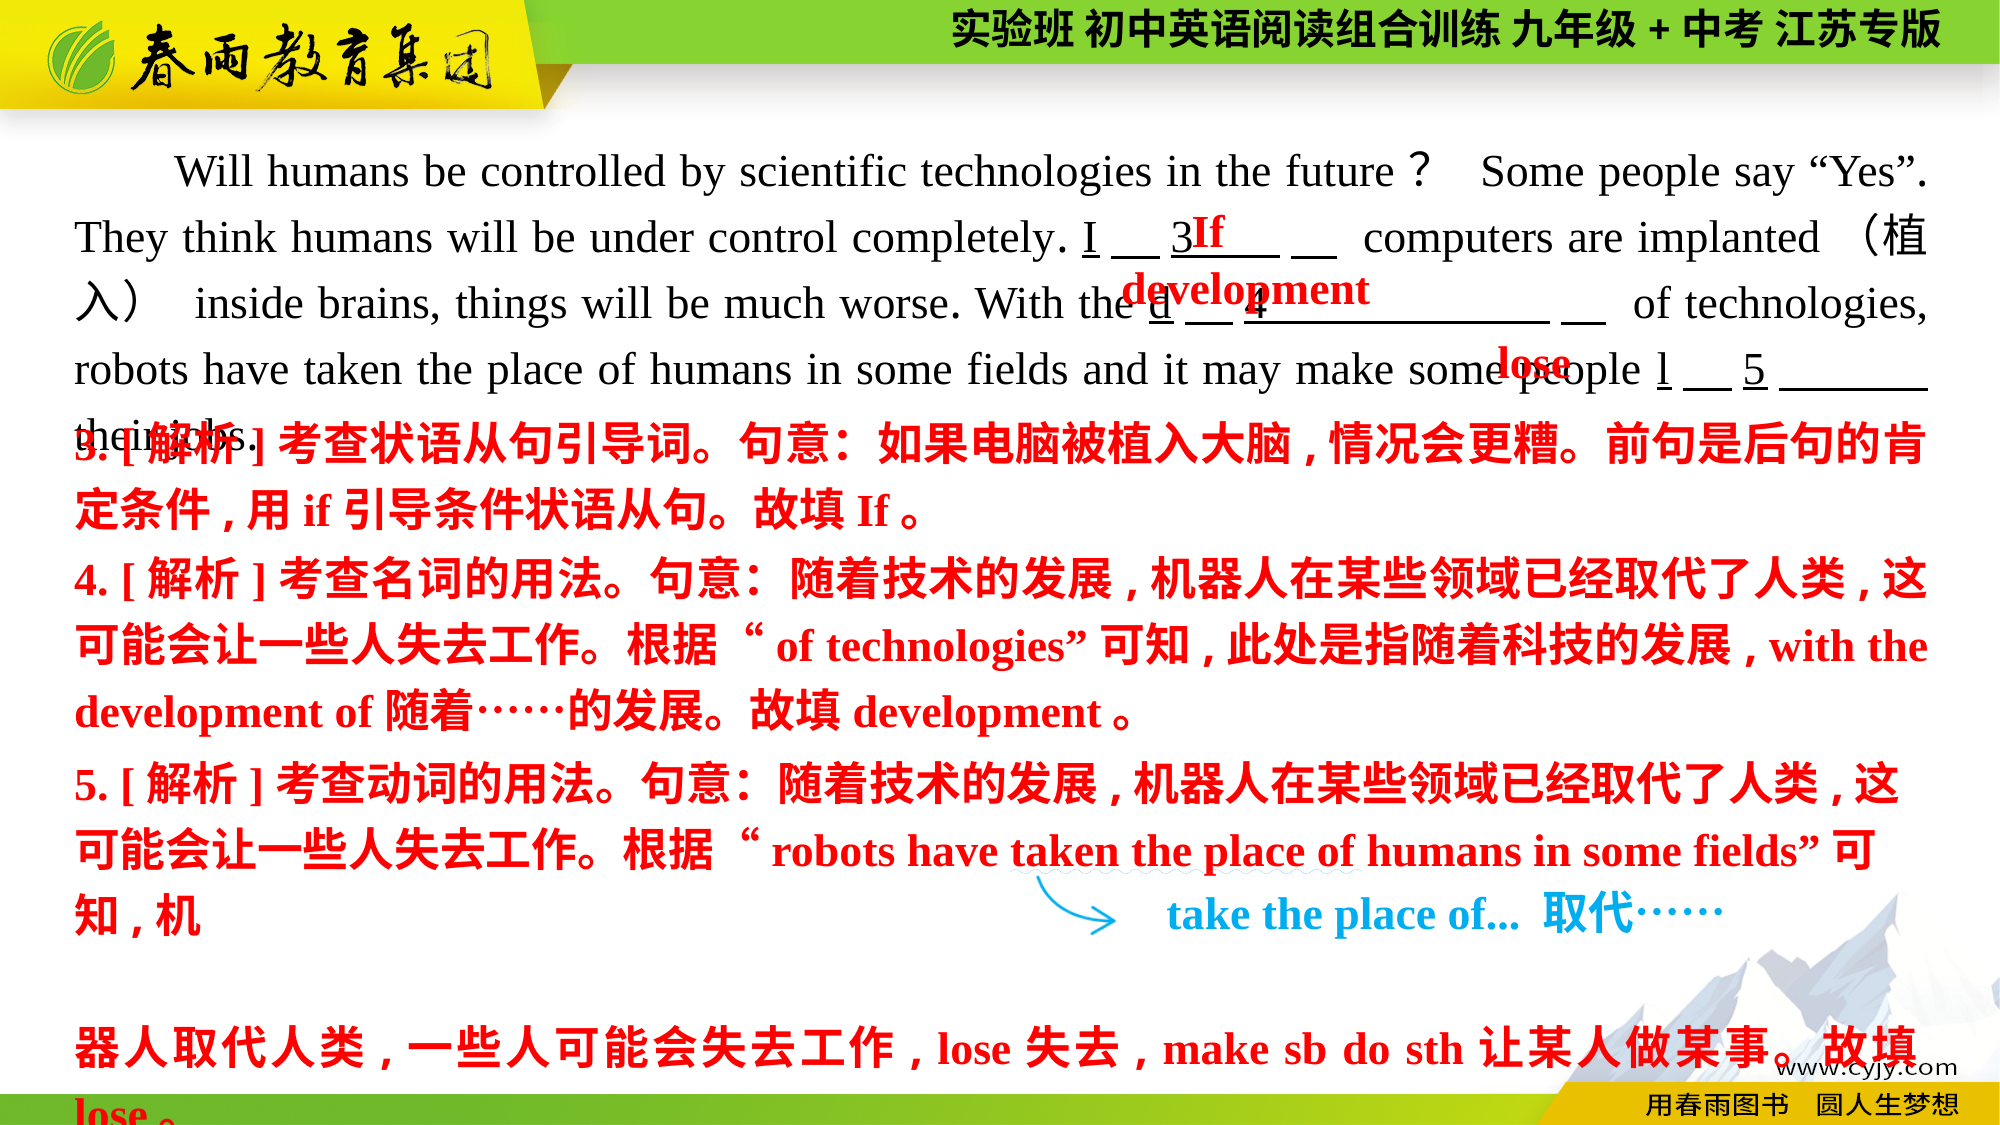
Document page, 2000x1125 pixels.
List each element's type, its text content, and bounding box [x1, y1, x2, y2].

text_box lose [1482, 325, 1643, 396]
text_box development [1106, 251, 1442, 322]
text_box 3. [解析]考查状语从句引导词。句意：如果电脑被植入大脑,情况会更糟。前句是后句的肯定条件,用if引导条件状语从句。故填If。 [59, 395, 1944, 530]
picture [0, 0, 2000, 1125]
text_box If [1176, 194, 1240, 251]
picture [1028, 867, 1123, 941]
text_box 4. [解析]考查名词的用法。句意：随着技术的发展,机器人在某些领域已经取代了人类,这可能会让一些人失去工作。根据“of technologies”可知,此处是指随着科技的发展, with the development of随着……的发展。故填development。 [59, 530, 1944, 735]
text_box 5. [解析]考查动词的用法。句意：随着技术的发展,机器人在某些领域已经取代了人类,这可能会让一些人失去工作。根据“robots have taken the place of humans in some fields”可知,机 器人取代人类,一些人可能会失去工作, lose失去, make sb do sth让某人做某事。故填lose。 [59, 735, 1944, 1125]
text_box take the place of... 取代…… [1151, 876, 1741, 946]
list Will humans be controlled by scientific technologies in the future？ Some people say “Yes”. They think humans will be under control completely. I 3 computers are implanted（植入） inside brains, things will be much worse. With the d 4 of technologies, robots have taken the place of humans in some fields and it may make some people l 5 their jobs. [59, 122, 1944, 395]
